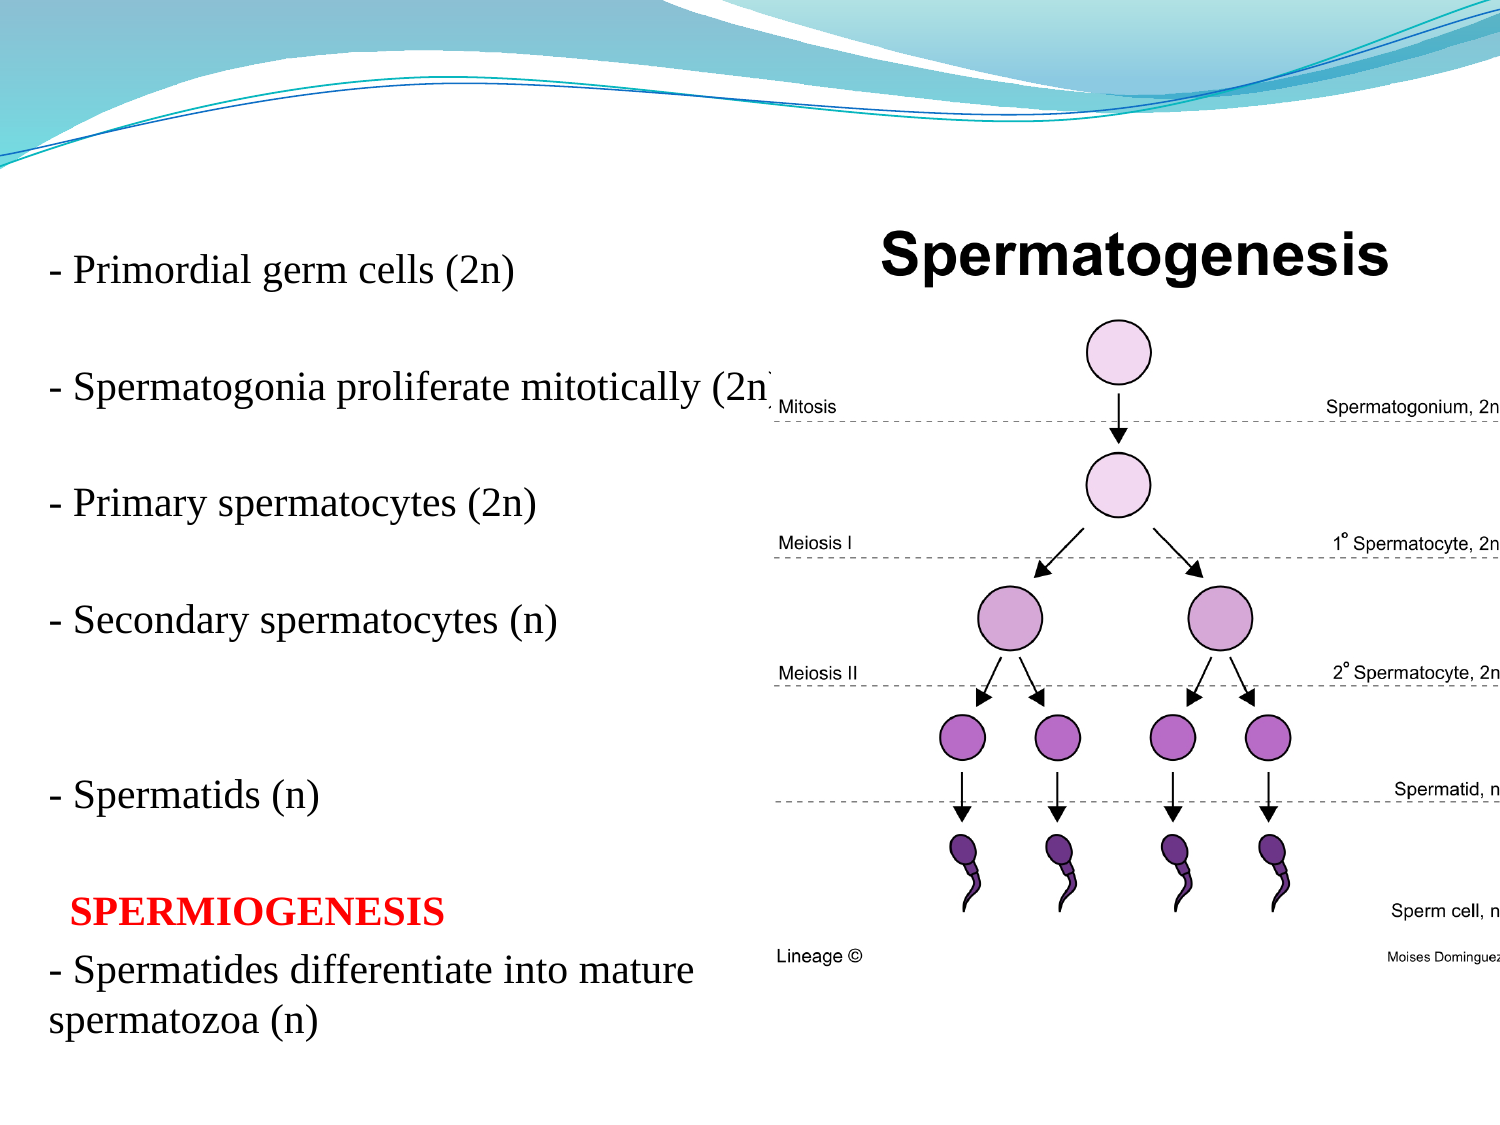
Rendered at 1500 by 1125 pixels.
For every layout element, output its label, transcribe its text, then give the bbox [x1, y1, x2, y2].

list - Primordial germ cells (2n) - Spermatogonia proliferate mitotically (2n) - Primary spermatocytes (2n) - Secondary spermatocytes (n) - Spermatids (n) SPERMIOGENESIS - Spermatides differentiate into mature spermatozoa (n) [33, 234, 802, 1062]
picture [770, 172, 1500, 969]
